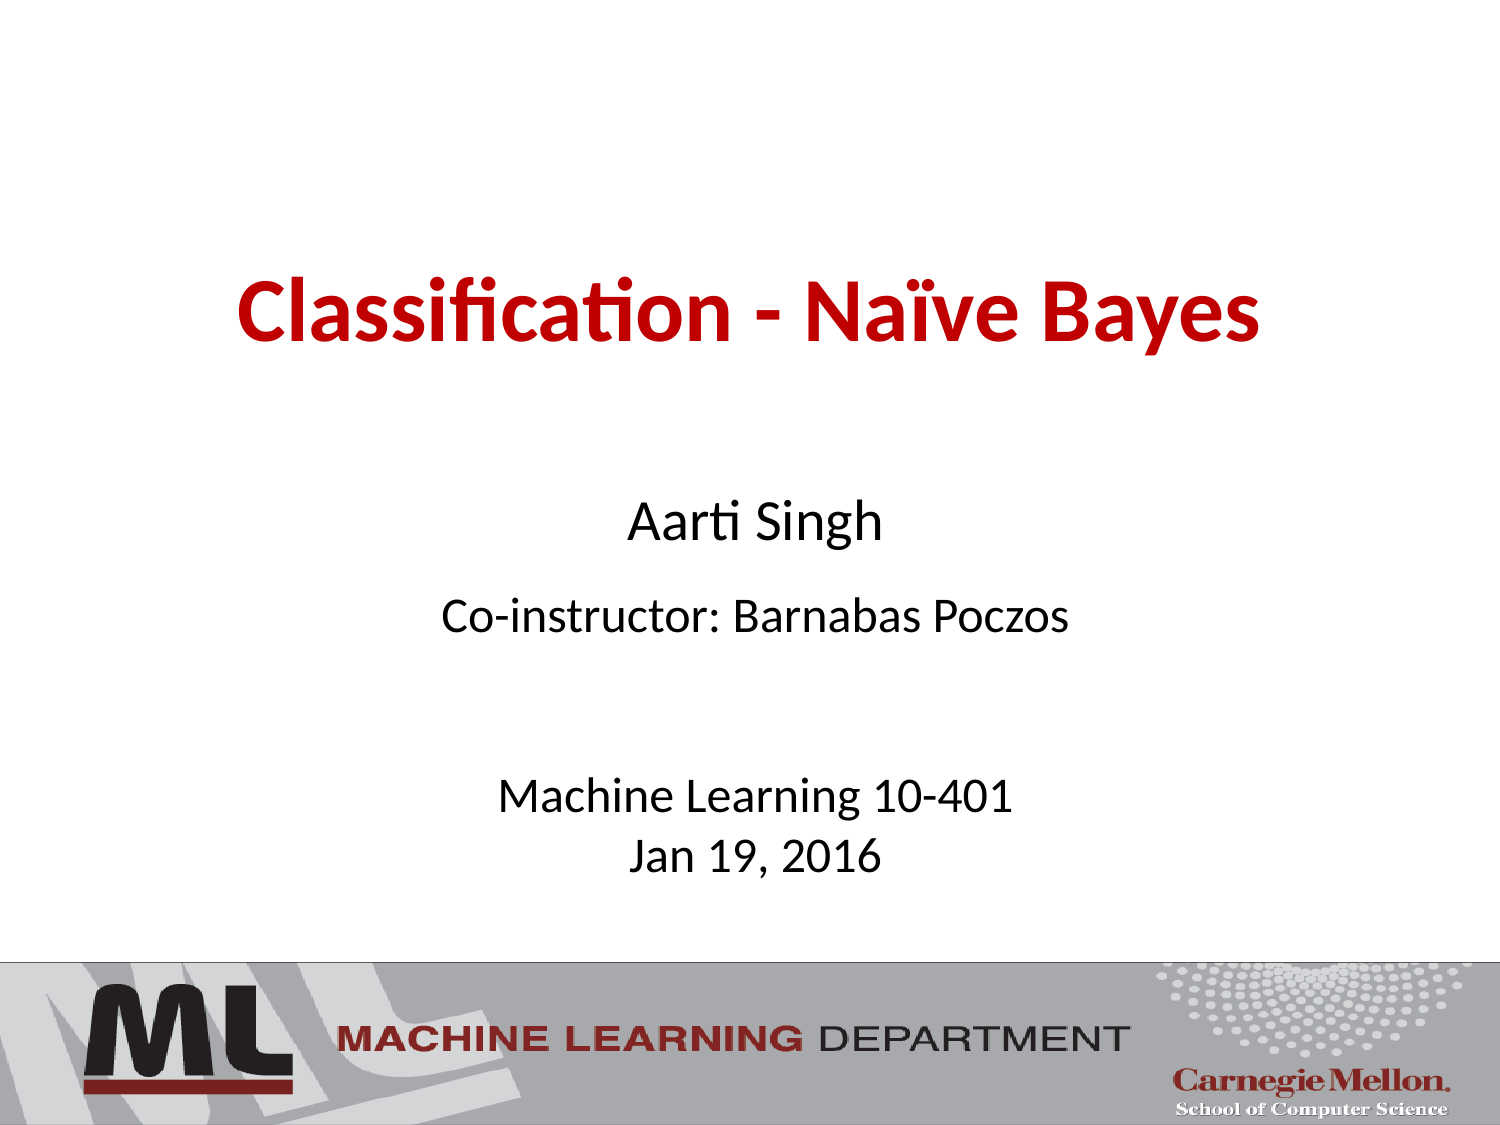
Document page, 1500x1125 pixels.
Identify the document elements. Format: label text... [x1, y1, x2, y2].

picture [0, 962, 1500, 1125]
text_box Aarti Singh Co-instructor: Barnabas Poczos Machine Learning 10-401 Jan 19, 2016 [426, 474, 1085, 890]
title Classification - Naïve Bayes [75, 183, 1425, 425]
